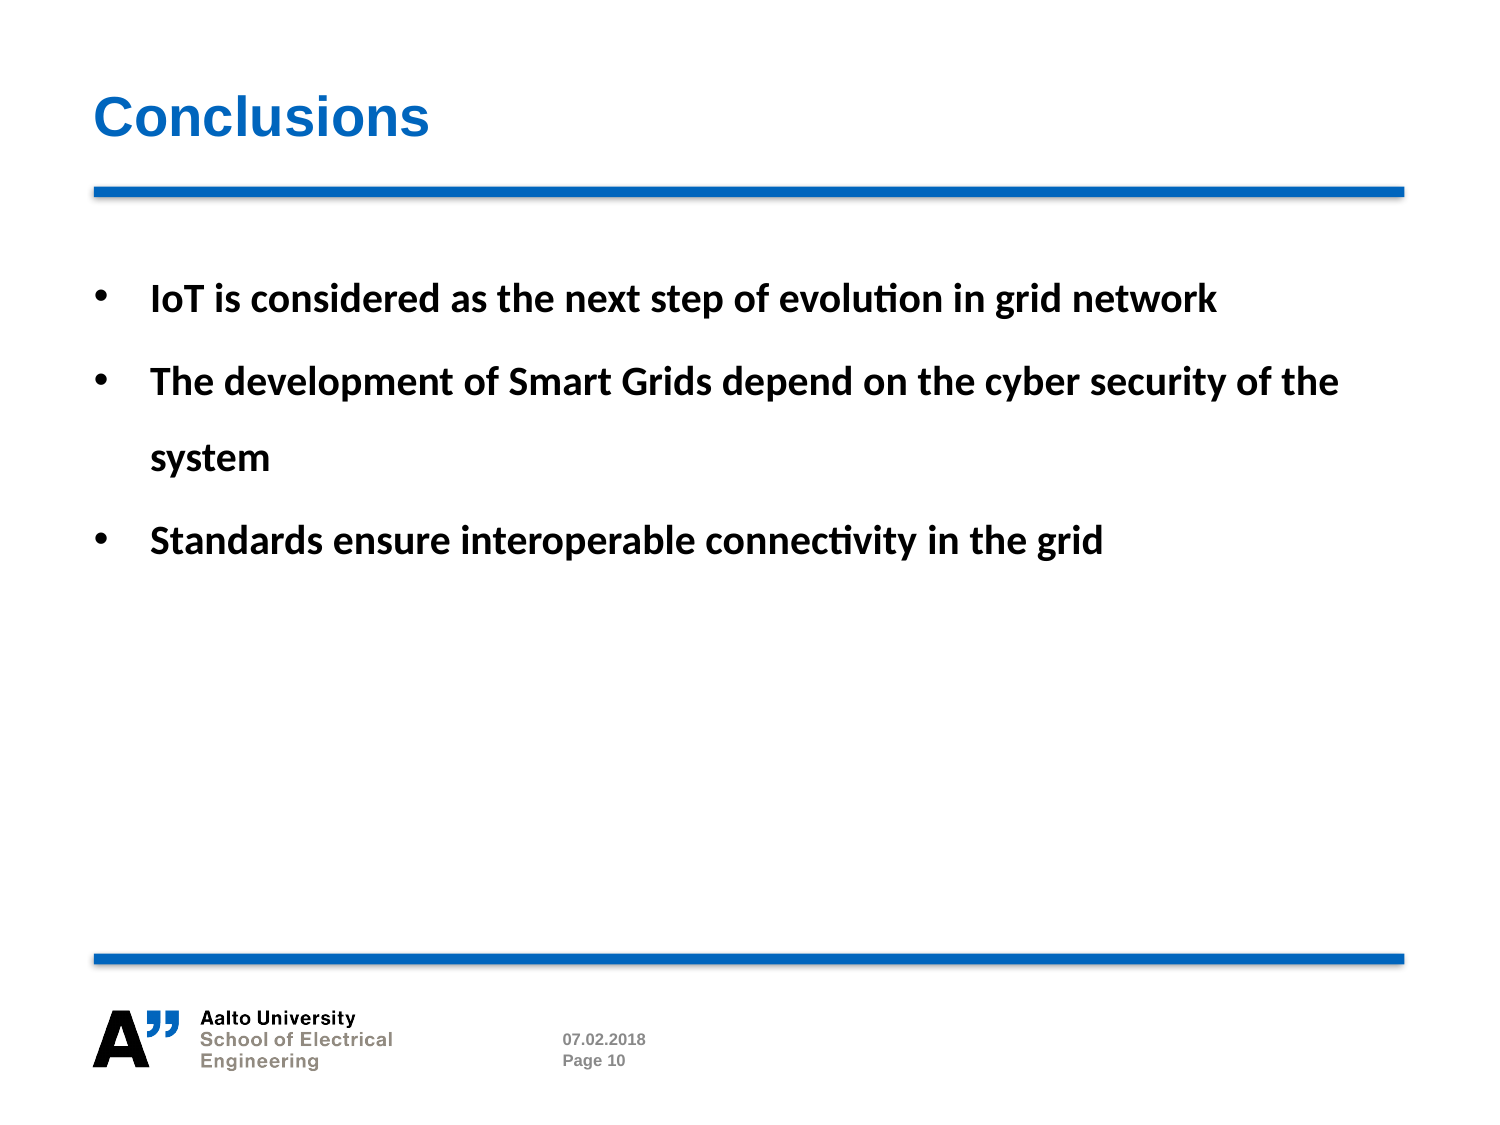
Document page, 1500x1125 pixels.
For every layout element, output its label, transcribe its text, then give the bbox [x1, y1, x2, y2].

slide_number Page 10 [562, 1050, 816, 1071]
picture [35, 953, 449, 1125]
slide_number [562, 1029, 816, 1050]
list IoT is considered as the next step of evolution in grid network The development of Smart Grids depend on the cyber security of the system Standards ensure interoperable connectivity in the grid [93, 245, 1429, 925]
title Conclusions [93, 80, 1369, 228]
